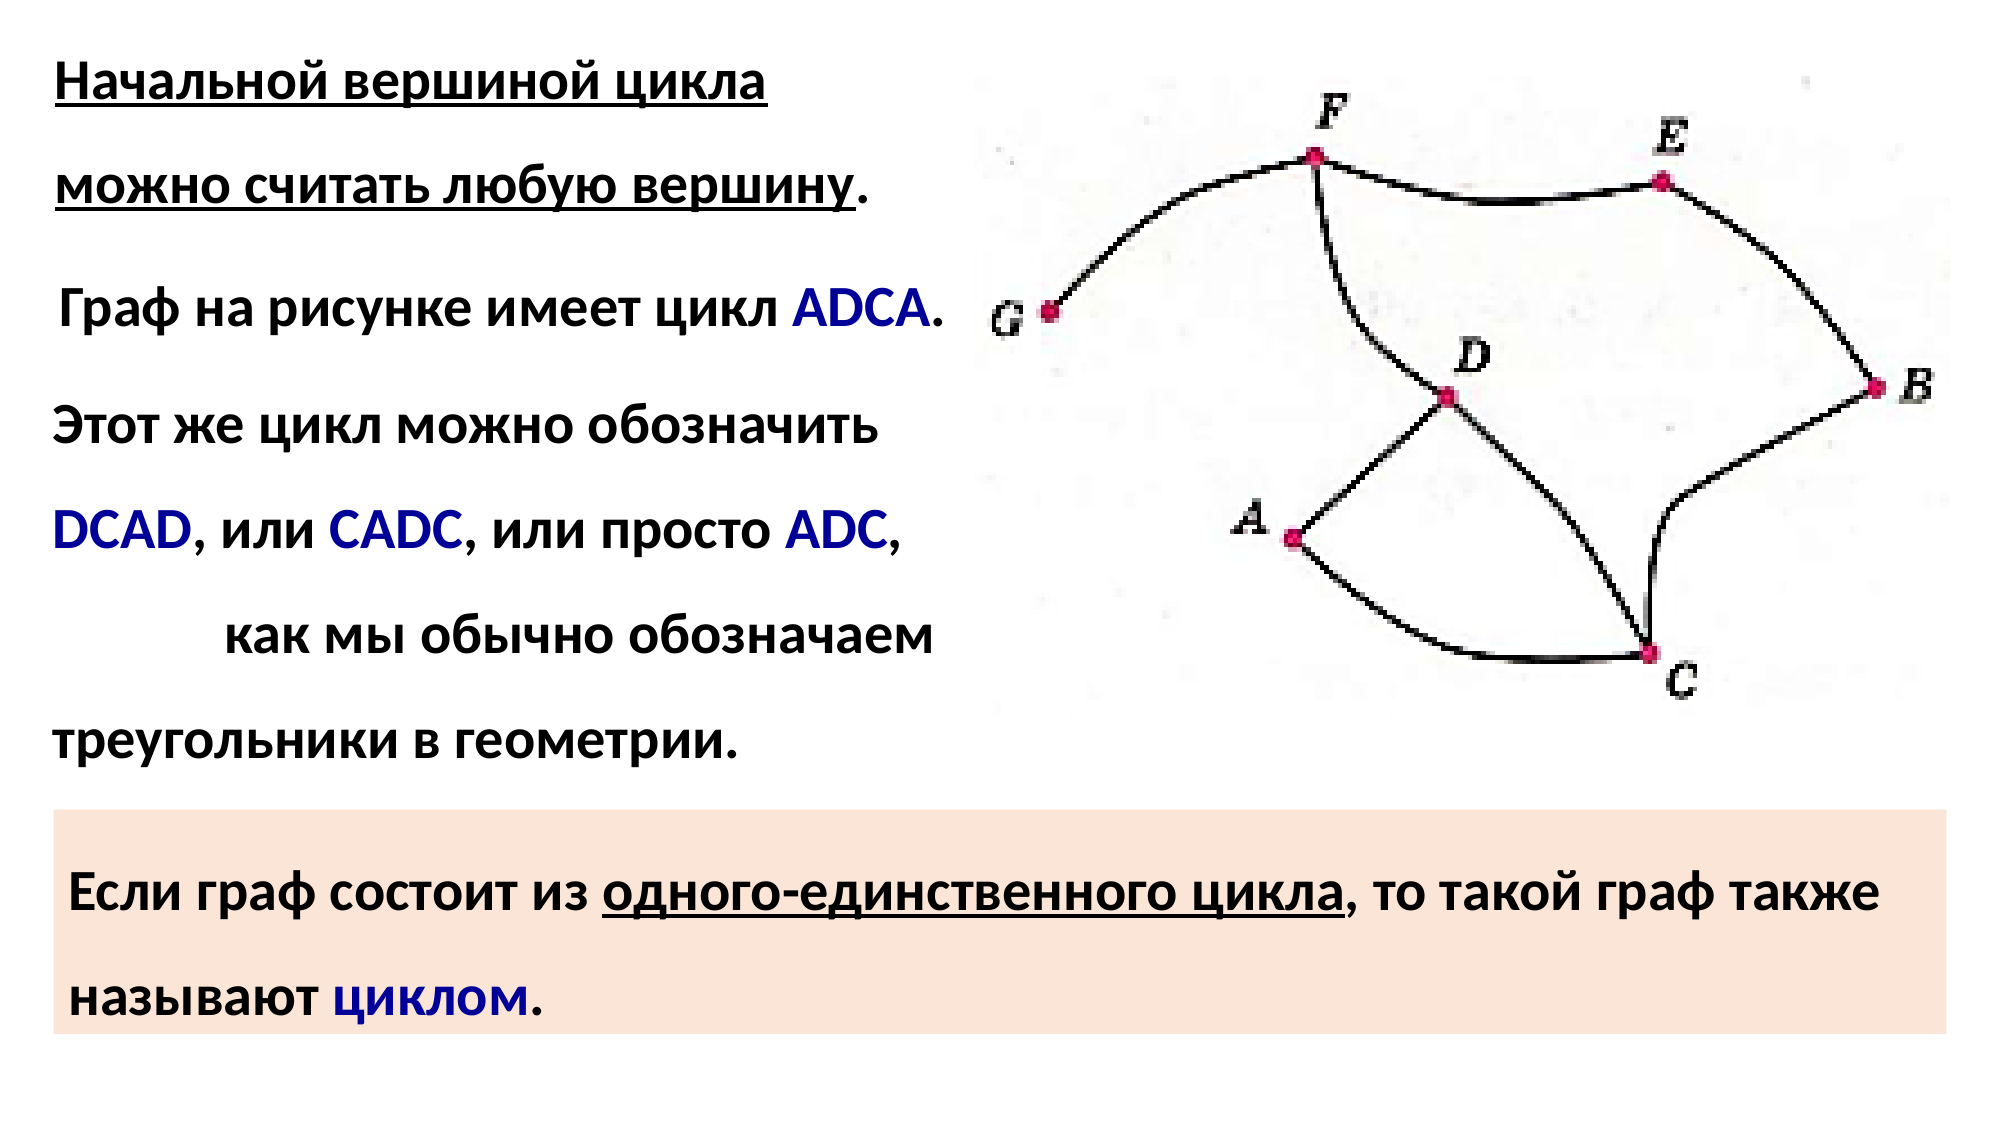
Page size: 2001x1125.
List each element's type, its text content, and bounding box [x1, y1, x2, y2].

list Начальной вершиной цикла можно считать любую вершину. [39, 0, 934, 342]
text_box Граф на рисунке имеет цикл АDСА. [45, 225, 973, 346]
picture [973, 76, 1950, 719]
text_box Если граф состоит из одного-единственного цикла, то такой граф также называют циклом. [53, 809, 1947, 1035]
text_box Этот же цикл можно обозначить DСАD, или САDС, или просто АDС, как мы обычно обозначаем треугольники в геометрии. [38, 342, 958, 778]
